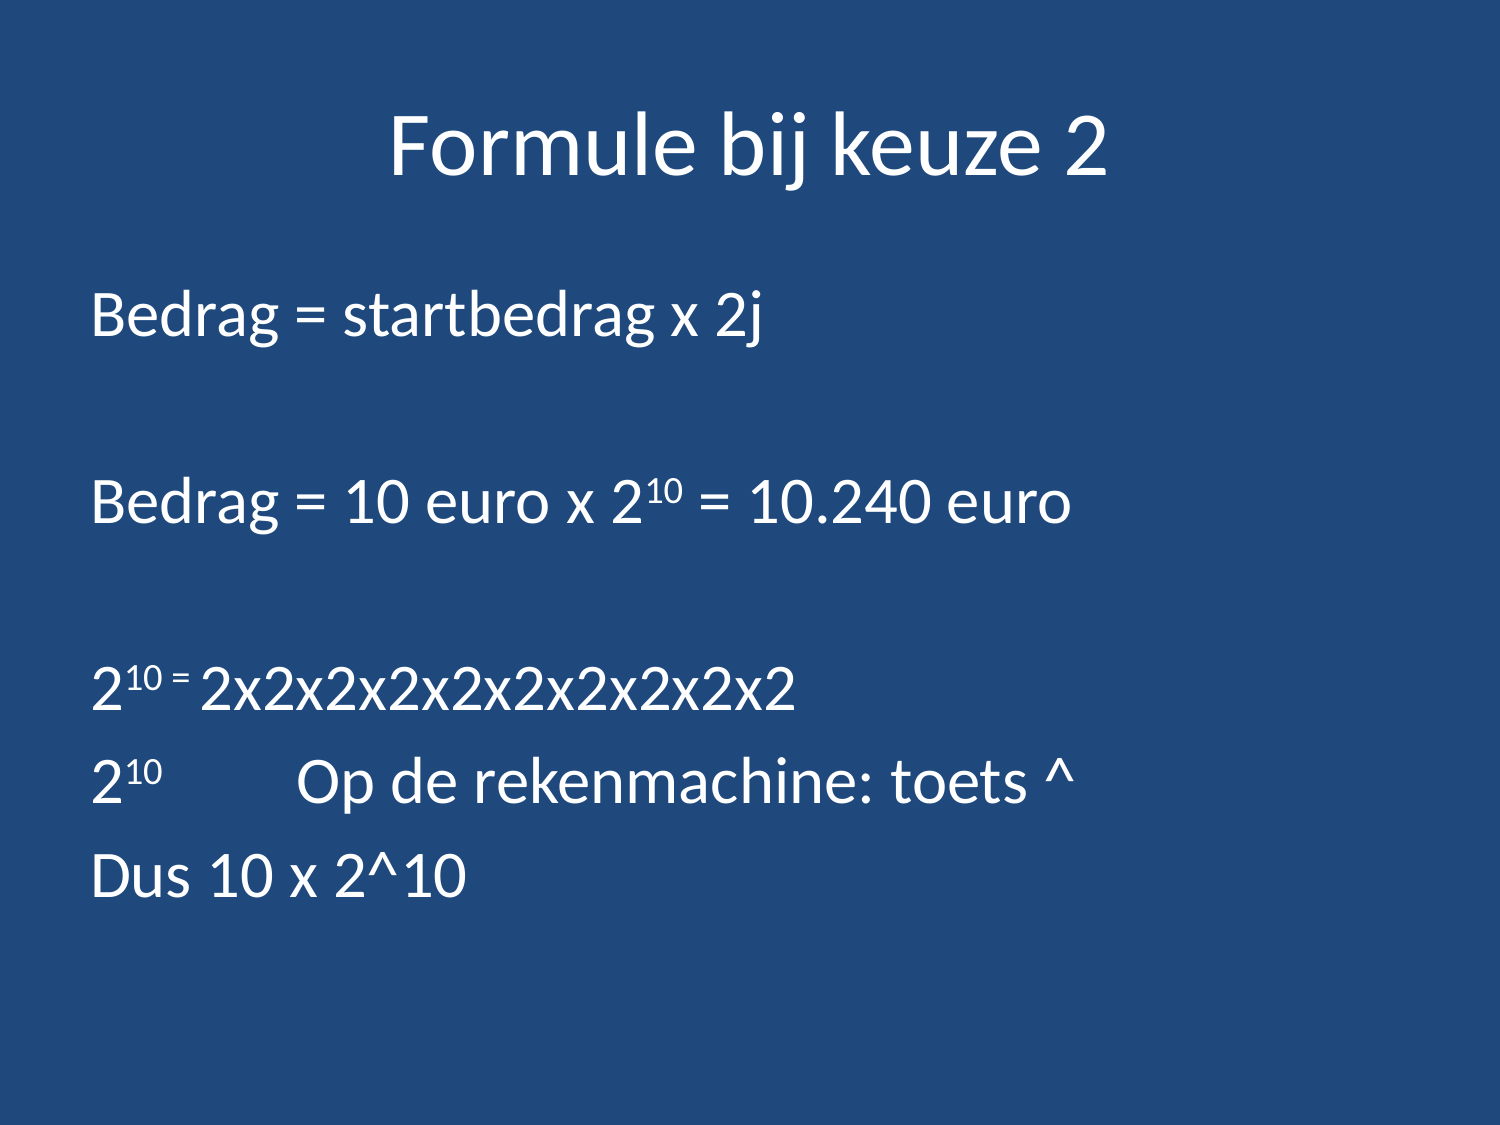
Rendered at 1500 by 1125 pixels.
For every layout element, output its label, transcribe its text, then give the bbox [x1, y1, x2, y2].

title Formule bij keuze 2 [75, 45, 1425, 233]
list Bedrag = startbedrag x 2j Bedrag = 10 euro x 210 = 10.240 euro 210 = 2x2x2x2x2x2x2x2x2x2 210 Op de rekenmachine: toets ^ Dus 10 x 2^10 [75, 262, 1425, 1005]
